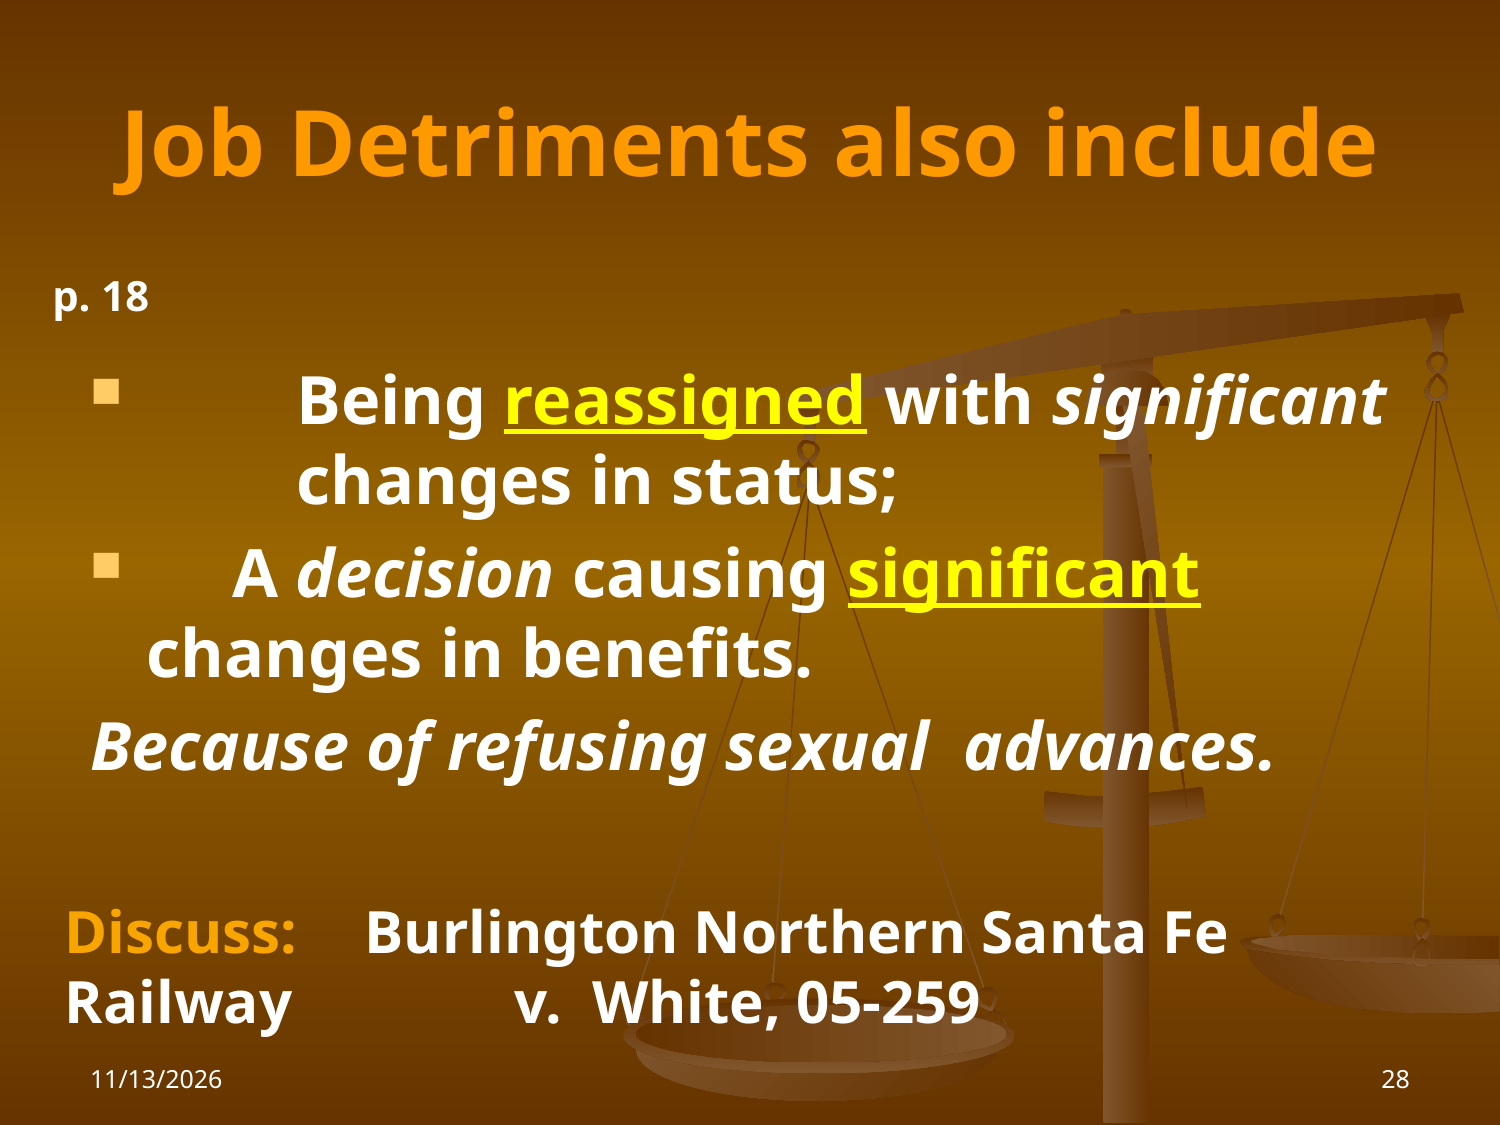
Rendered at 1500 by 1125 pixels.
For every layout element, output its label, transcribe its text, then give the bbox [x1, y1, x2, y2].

text_box p. 18 [37, 262, 188, 328]
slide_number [74, 1043, 426, 1106]
title Job Detriments also include [74, 45, 1426, 234]
list Being reassigned with significant changes in status; A decision causing significant changes in benefits. Because of refusing sexual advances. [74, 349, 1426, 813]
slide_number 28 [1074, 1043, 1426, 1106]
text_box Discuss: Burlington Northern Santa Fe Railway v. White, 05-259 [50, 887, 1450, 1043]
